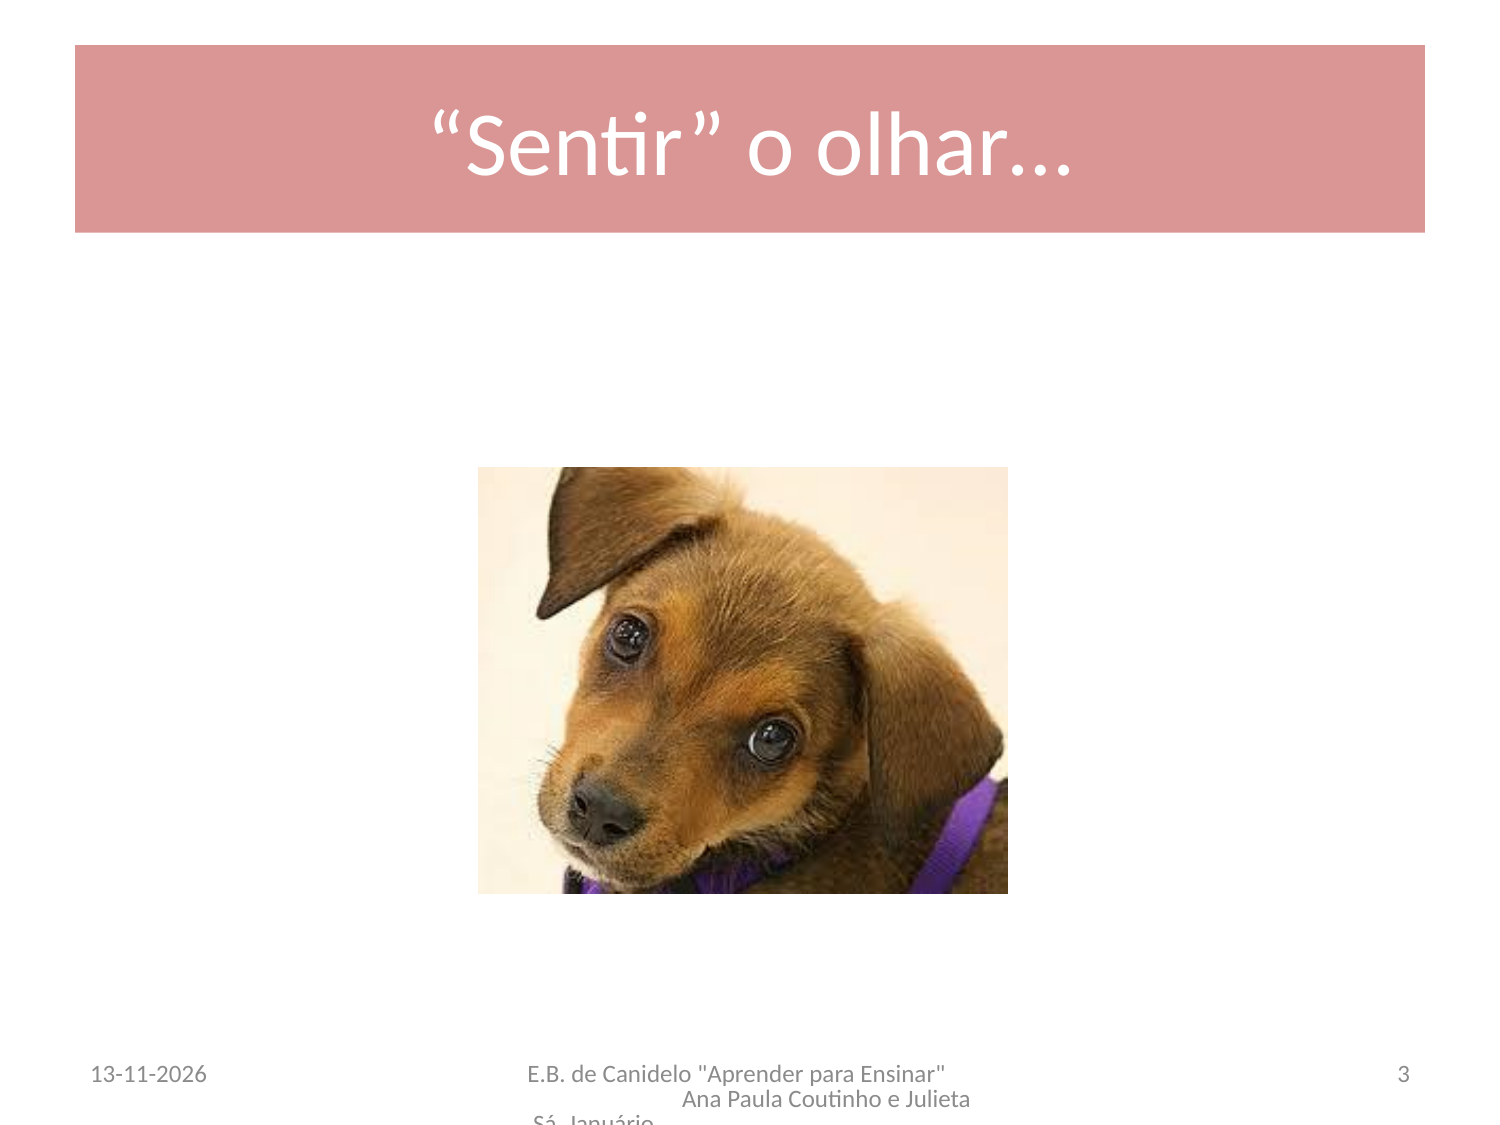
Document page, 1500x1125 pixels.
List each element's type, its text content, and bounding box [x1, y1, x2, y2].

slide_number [75, 1042, 425, 1103]
footer E.B. de Canidelo "Aprender para Ensinar" Ana Paula Coutinho e Julieta Sá Januário [512, 1042, 988, 1103]
picture [478, 467, 1008, 894]
slide_number 3 [1074, 1042, 1425, 1103]
title “Sentir” o olhar… [75, 45, 1425, 233]
